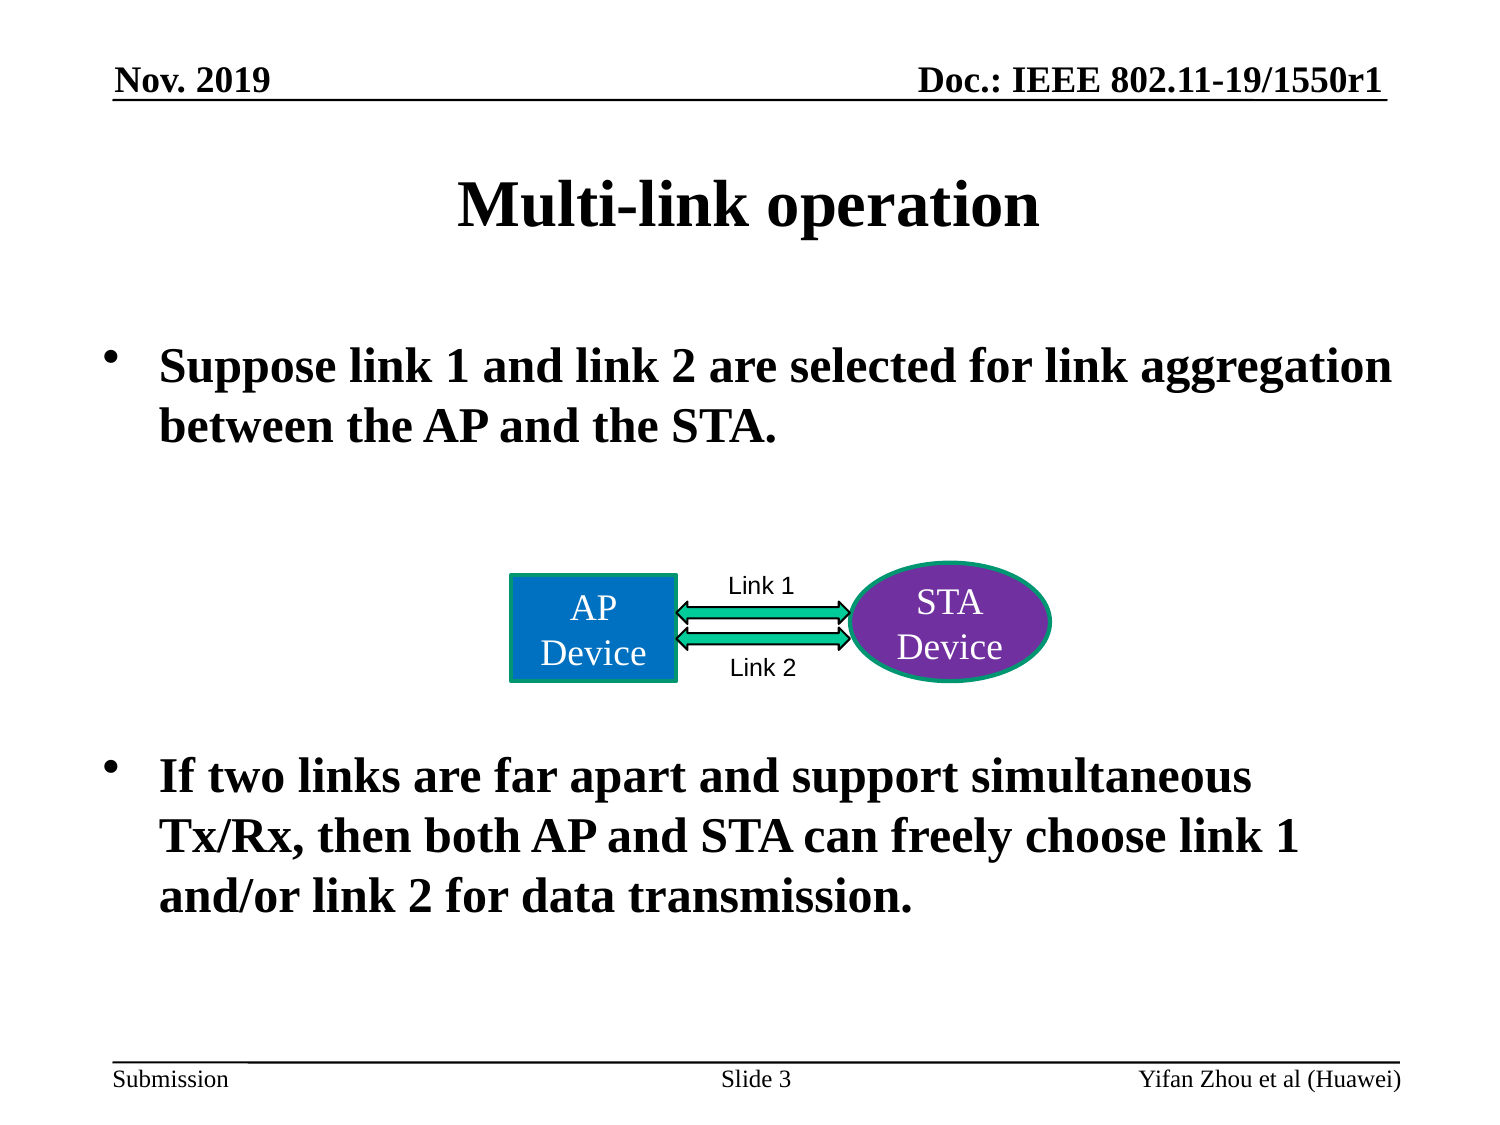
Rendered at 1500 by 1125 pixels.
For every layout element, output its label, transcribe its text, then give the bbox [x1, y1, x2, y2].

text_box Link 1 [713, 562, 825, 607]
text_box STA Device [847, 560, 1053, 684]
footer Yifan Zhou et al (Huawei) [1134, 1061, 1402, 1093]
list Suppose link 1 and link 2 are selected for link aggregation between the AP and the STA. If two links are far apart and support simultaneous Tx/Rx, then both AP and STA can freely choose link 1 and/or link 2 for data transmission. [87, 324, 1413, 1001]
text_box Link 2 [715, 645, 827, 689]
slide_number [114, 54, 273, 101]
title Multi-link operation [112, 112, 1388, 288]
text_box [676, 601, 850, 624]
text_box [676, 627, 850, 650]
slide_number Slide 3 [712, 1061, 800, 1093]
text_box AP Device [509, 573, 678, 683]
